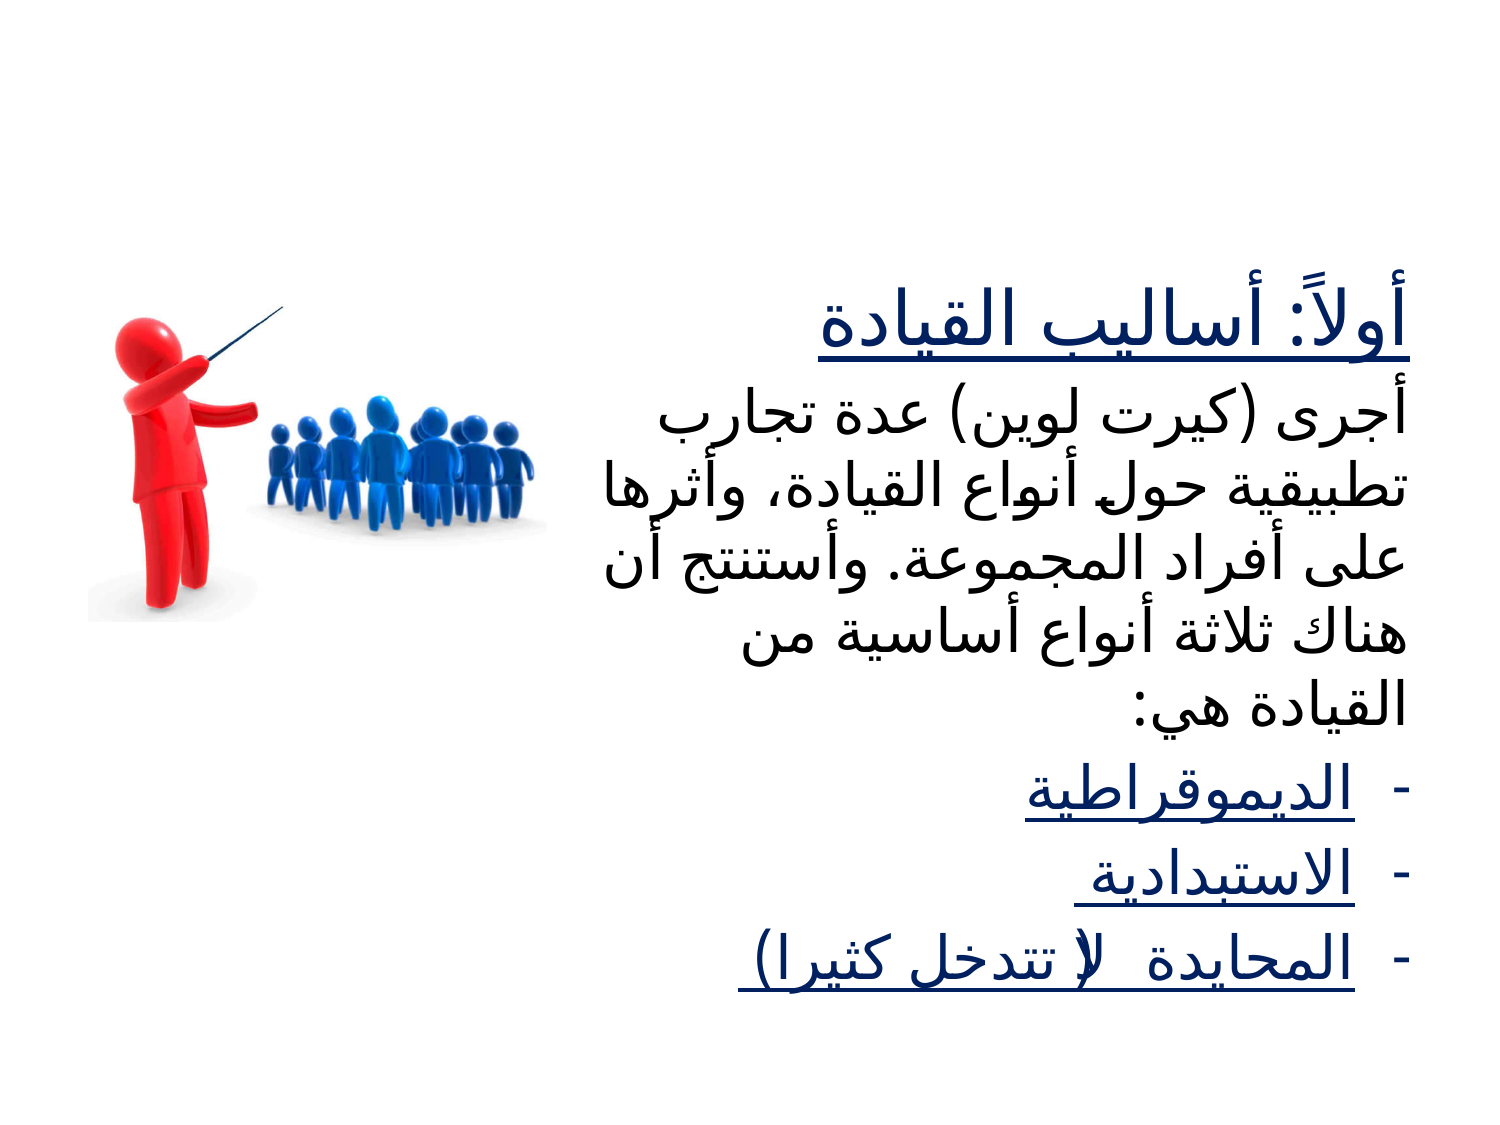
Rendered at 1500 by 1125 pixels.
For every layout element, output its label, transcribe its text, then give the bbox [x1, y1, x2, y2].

list أولاً: أساليب القيادة أجرى (كيرت لوين) عدة تجارب تطبيقية حول أنواع القيادة، وأثرها على أفراد المجموعة. وأستنتج أن هناك ثلاثة أنواع أساسية من القيادة هي: الديموقراطية الاستبدادية المحايدة (لا تتدخل كثيرا) [584, 262, 1425, 1005]
picture [88, 266, 547, 622]
